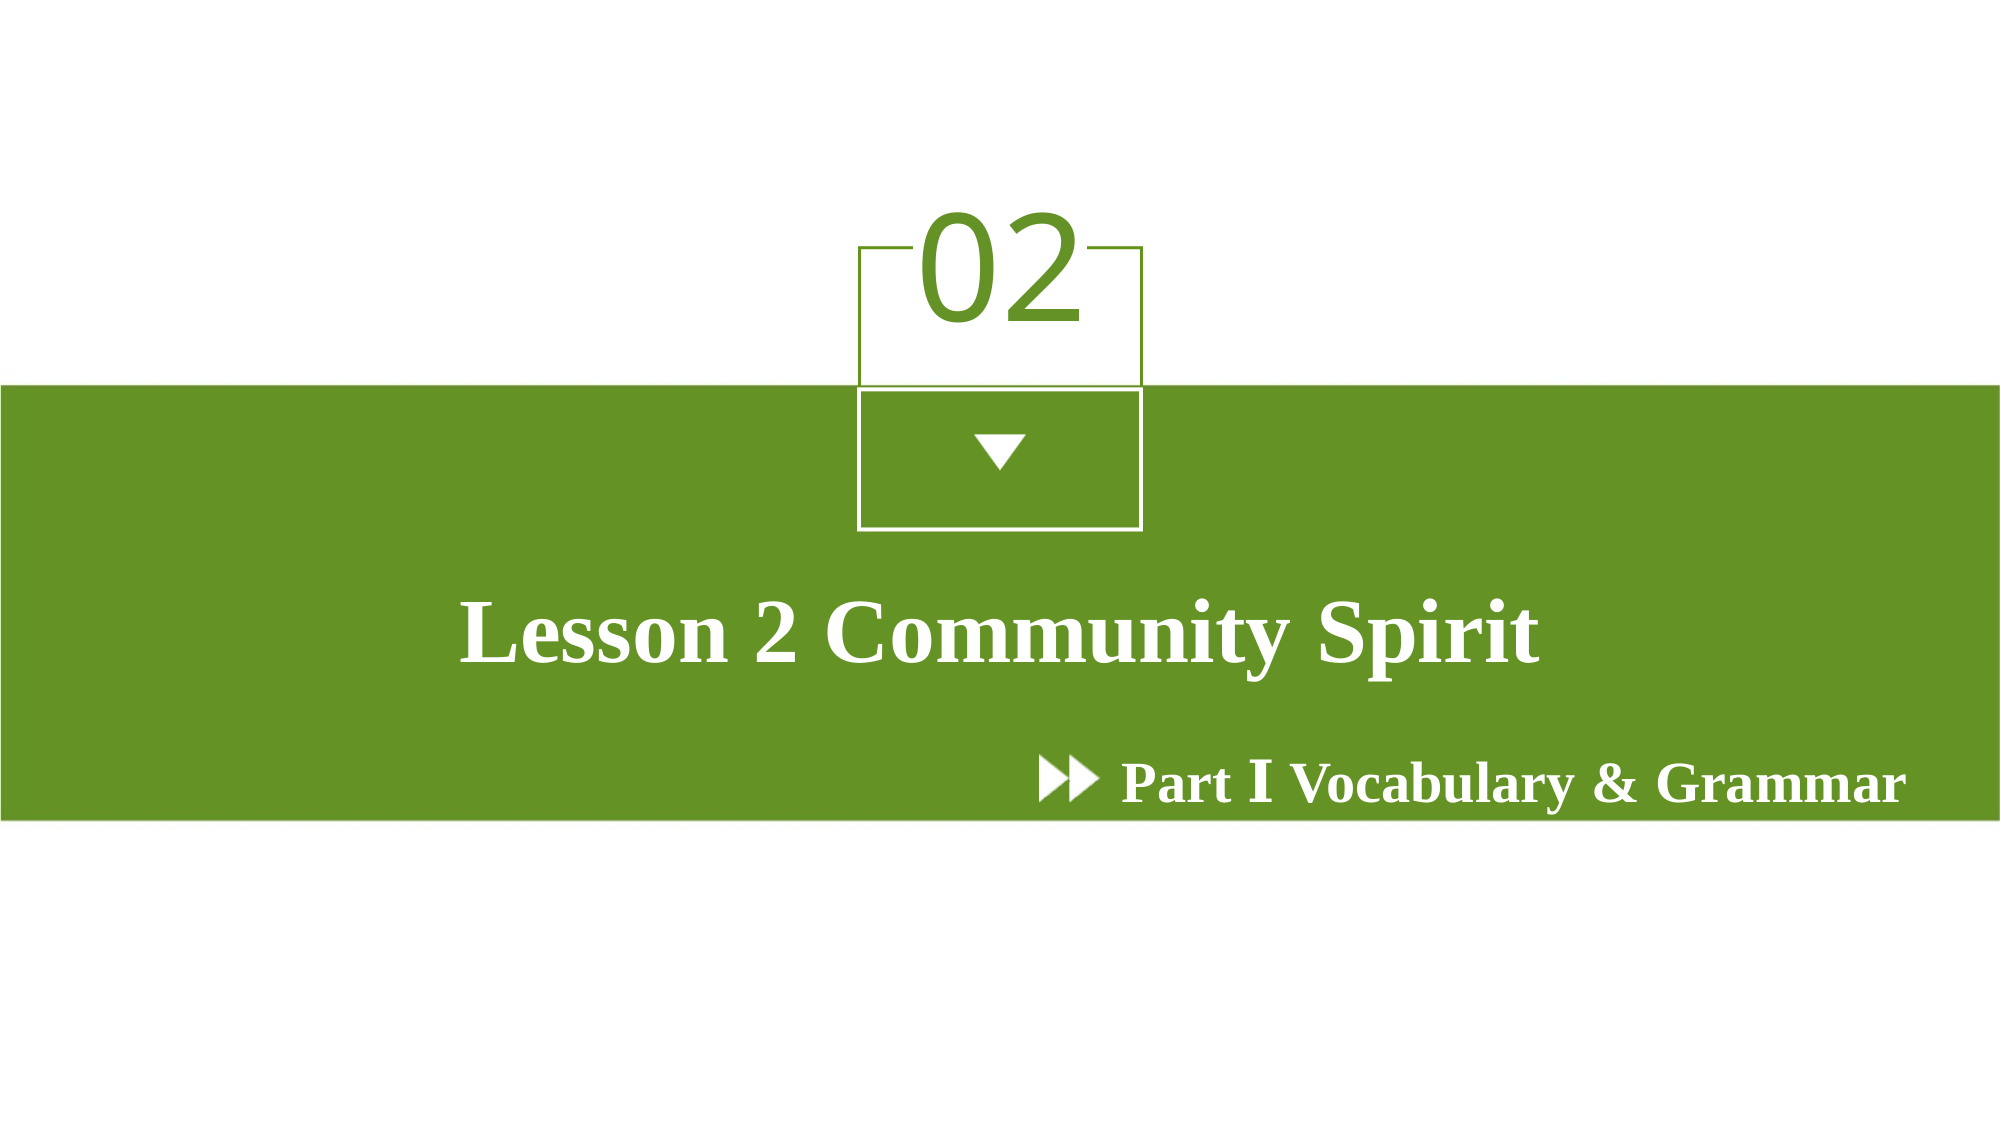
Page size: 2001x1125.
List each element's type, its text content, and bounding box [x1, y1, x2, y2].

text_box 02 [896, 171, 1106, 353]
text_box Lesson 2 Community Spirit [0, 518, 2000, 732]
text_box Part Ⅰ Vocabulary & Grammar [1121, 738, 1997, 821]
picture [0, 0, 2000, 518]
picture [0, 732, 2000, 1125]
